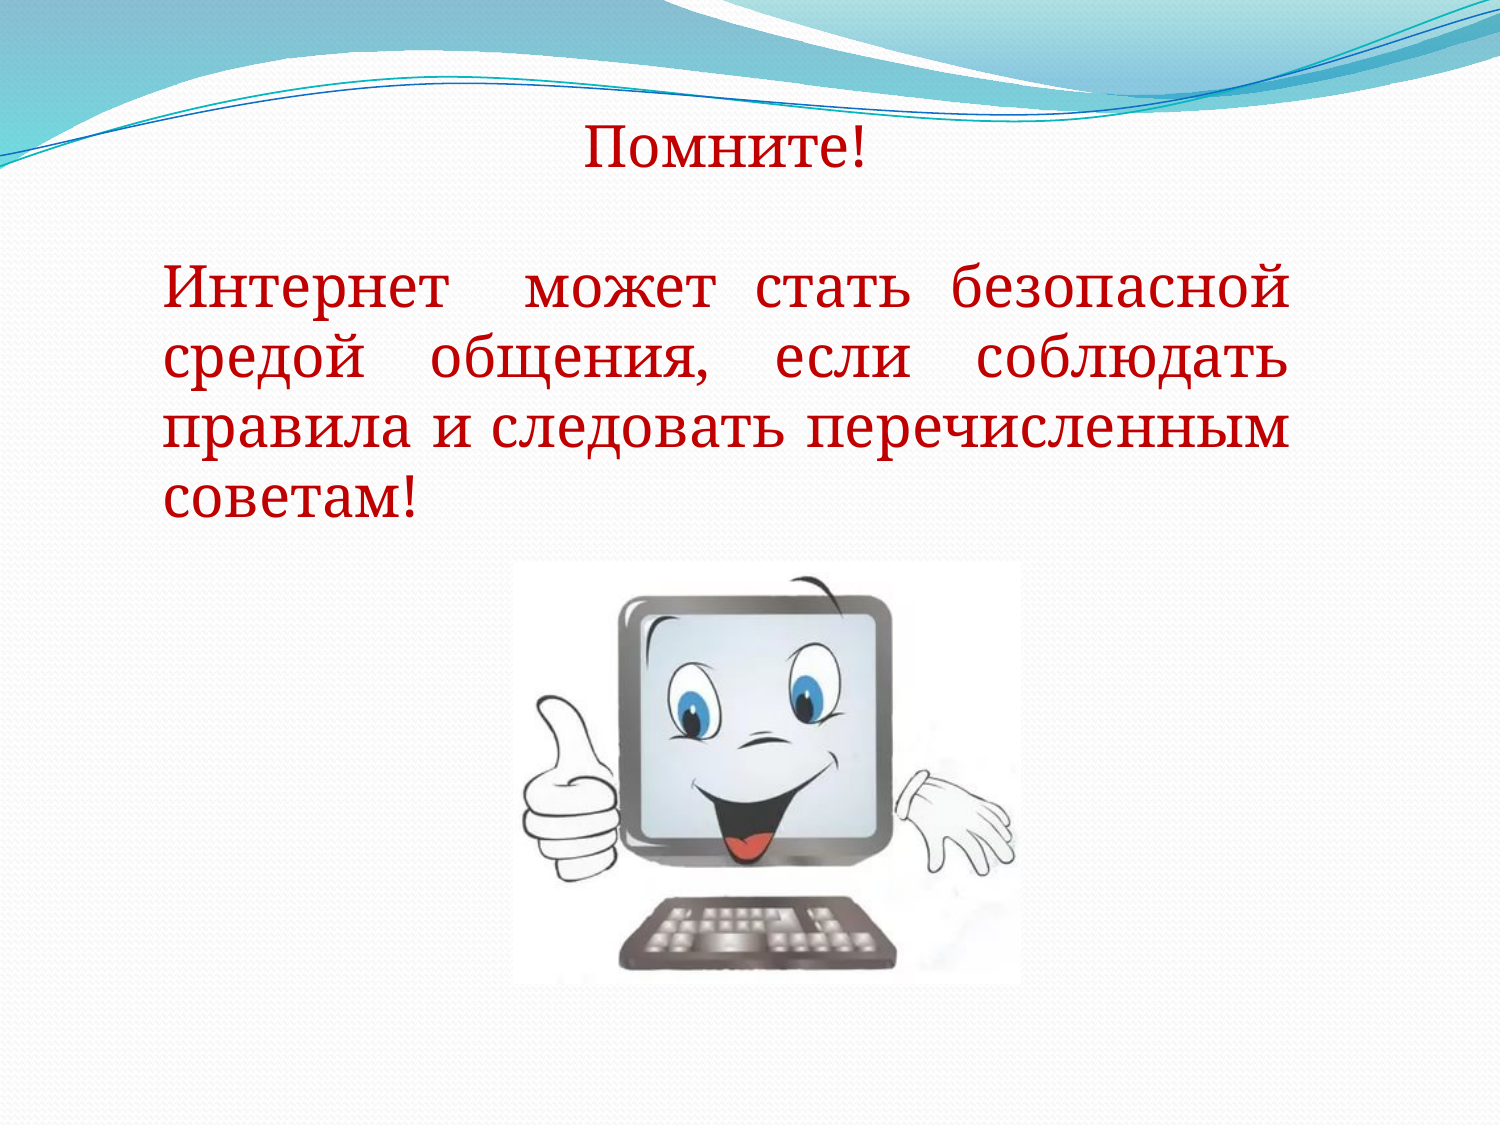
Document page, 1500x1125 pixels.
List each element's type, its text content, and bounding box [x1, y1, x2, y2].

picture [513, 562, 1021, 985]
text_box Помните! Интернет может стать безопасной средой общения, если соблюдать правила и следовать перечисленным советам! [147, 101, 1306, 537]
